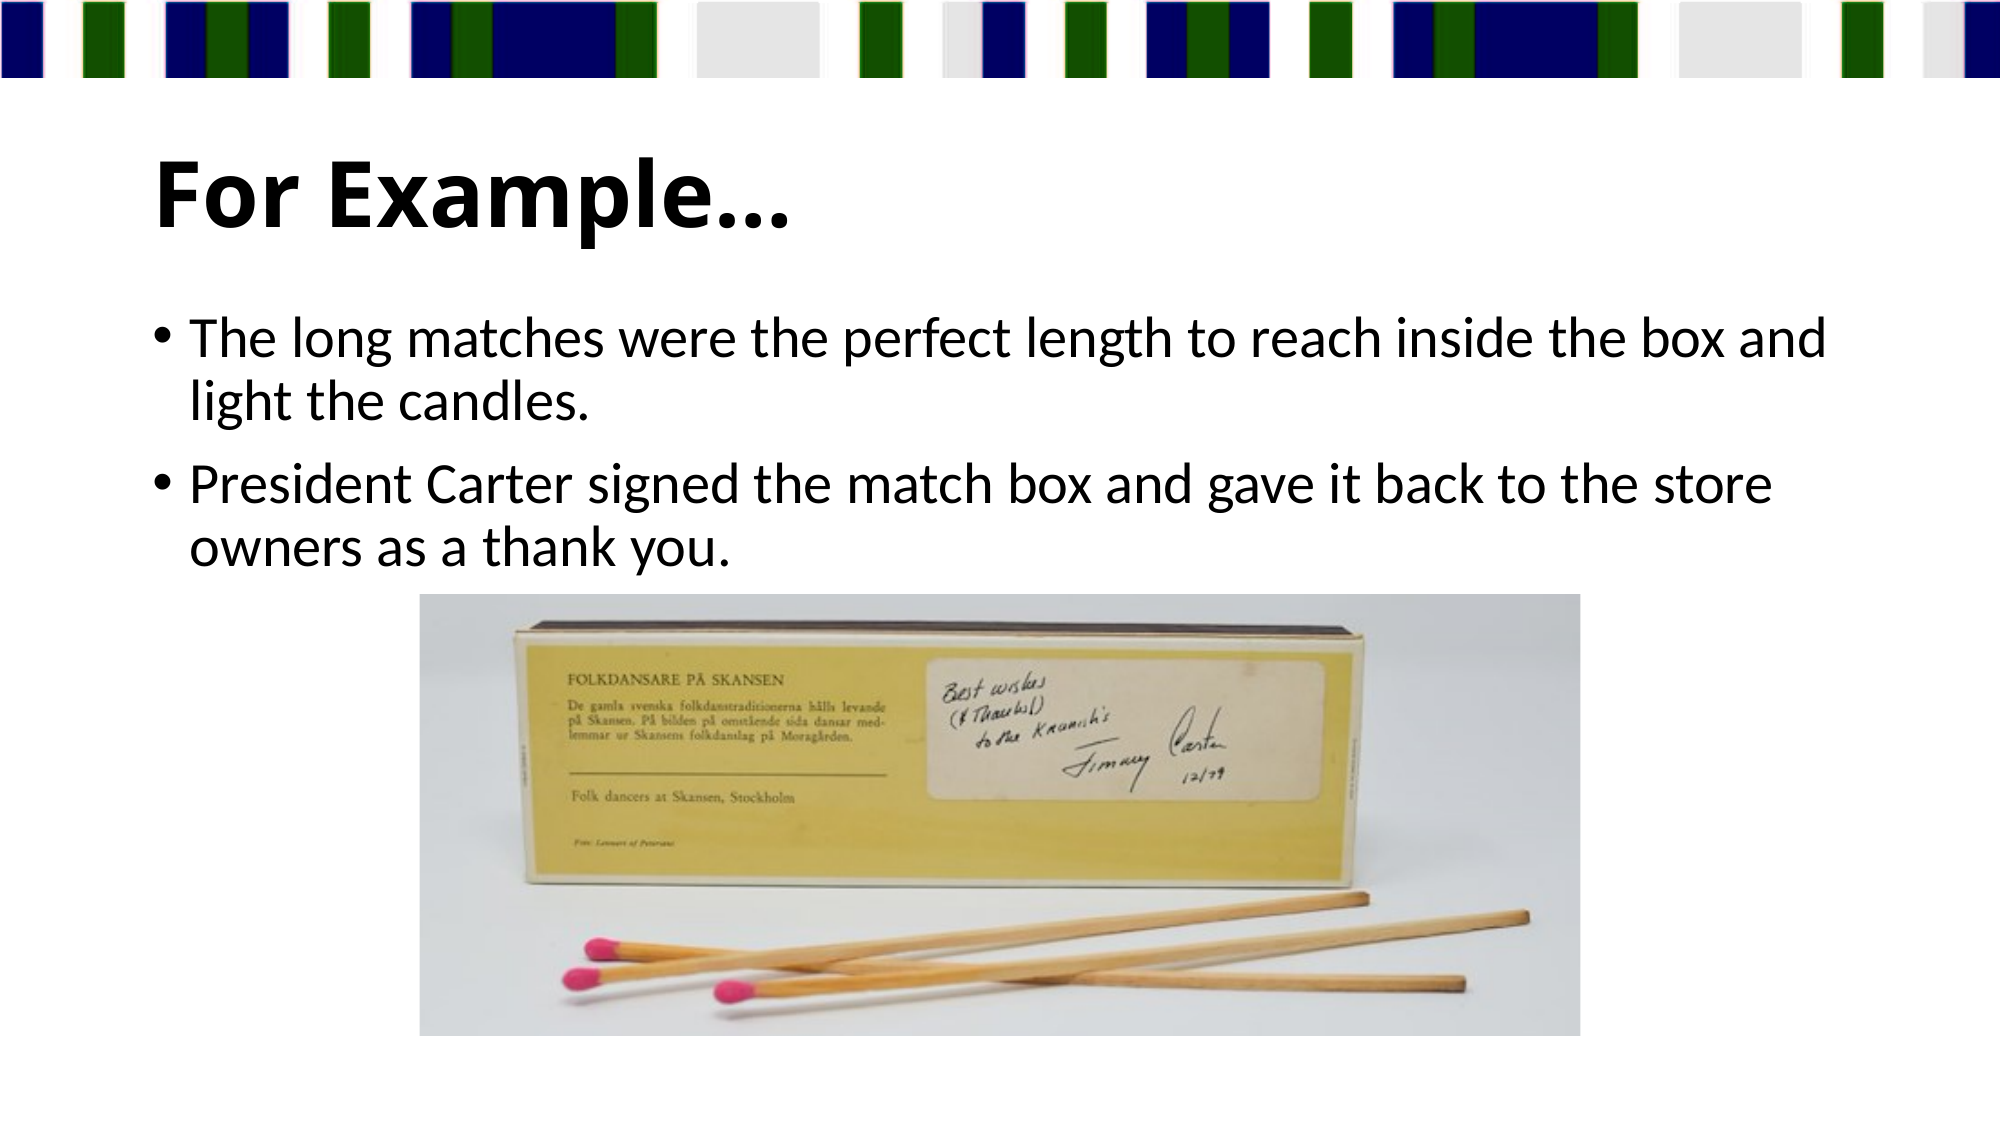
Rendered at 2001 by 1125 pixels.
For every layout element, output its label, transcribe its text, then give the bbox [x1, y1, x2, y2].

title For Example… [137, 118, 1863, 278]
picture [419, 594, 1581, 1036]
list The long matches were the perfect length to reach inside the box and light the candles. President Carter signed the match box and gave it back to the store owners as a thank you. [137, 299, 1863, 1014]
picture [0, 0, 2000, 78]
